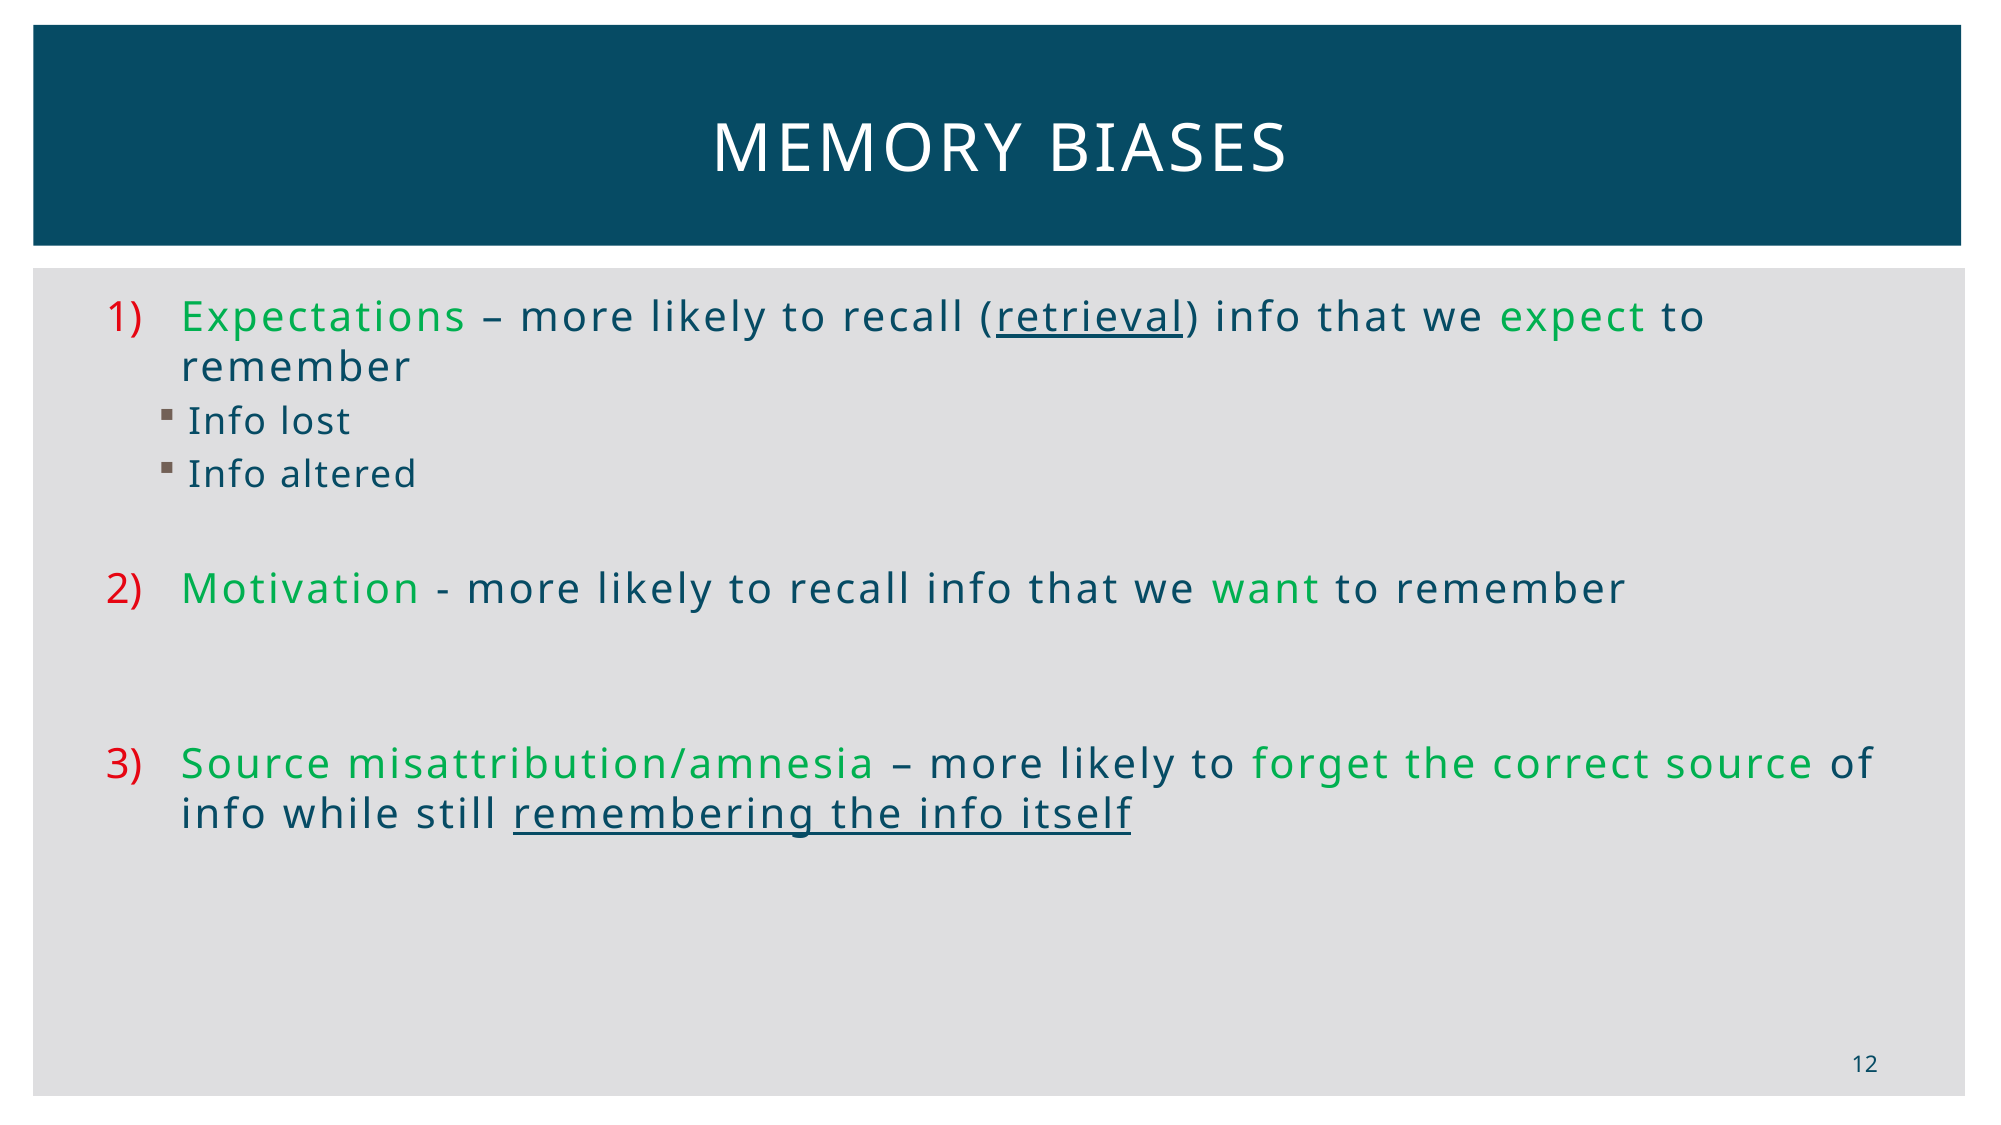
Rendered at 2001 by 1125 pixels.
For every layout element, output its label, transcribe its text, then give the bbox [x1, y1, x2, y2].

title Memory Biases [83, 58, 1917, 232]
list Expectations – more likely to recall (retrieval) info that we expect to remember Info lost Info altered Motivation - more likely to recall info that we want to remember Source misattribution/amnesia – more likely to forget the correct source of info while still remembering the info itself [83, 281, 1923, 1005]
slide_number 12 [1800, 1041, 1930, 1089]
